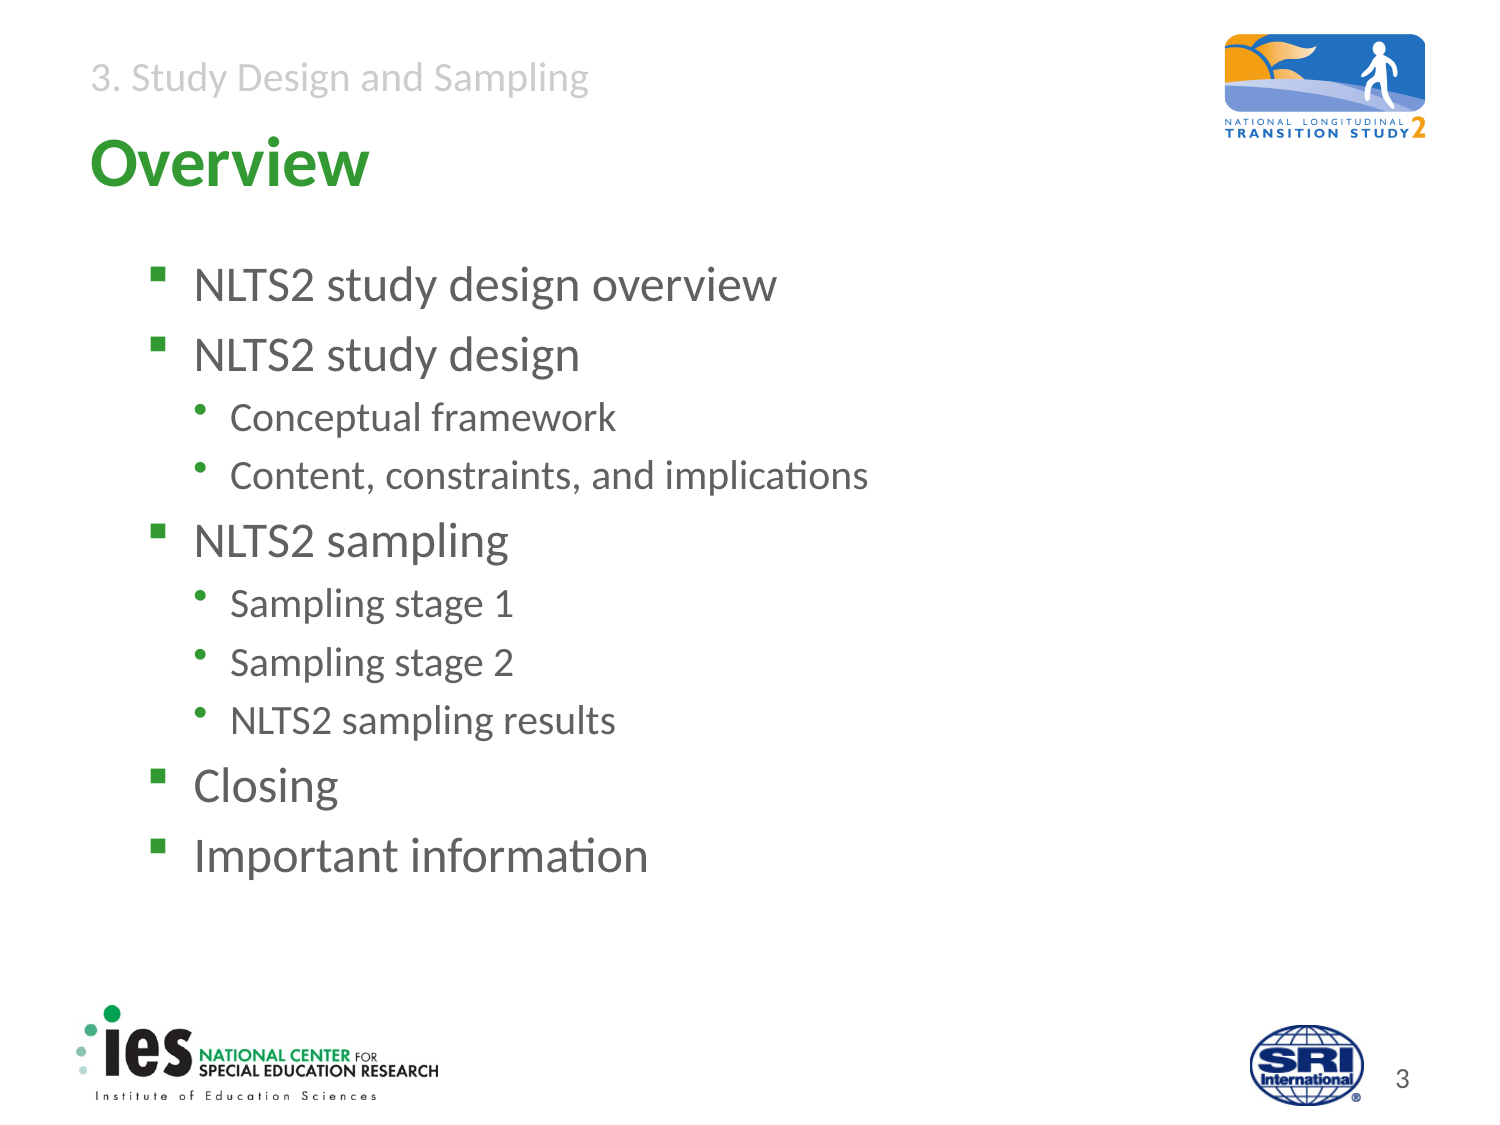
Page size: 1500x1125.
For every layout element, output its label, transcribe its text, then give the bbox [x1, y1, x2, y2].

picture [1250, 1025, 1364, 1106]
picture [76, 1005, 438, 1100]
slide_number 2 [1321, 1051, 1426, 1125]
title Overview [74, 90, 1426, 226]
list NLTS2 study design overview NLTS2 study design Conceptual framework Content, constraints, and implications NLTS2 sampling Sampling stage 1 Sampling stage 2 NLTS2 sampling results Closing Important information [74, 243, 1426, 987]
